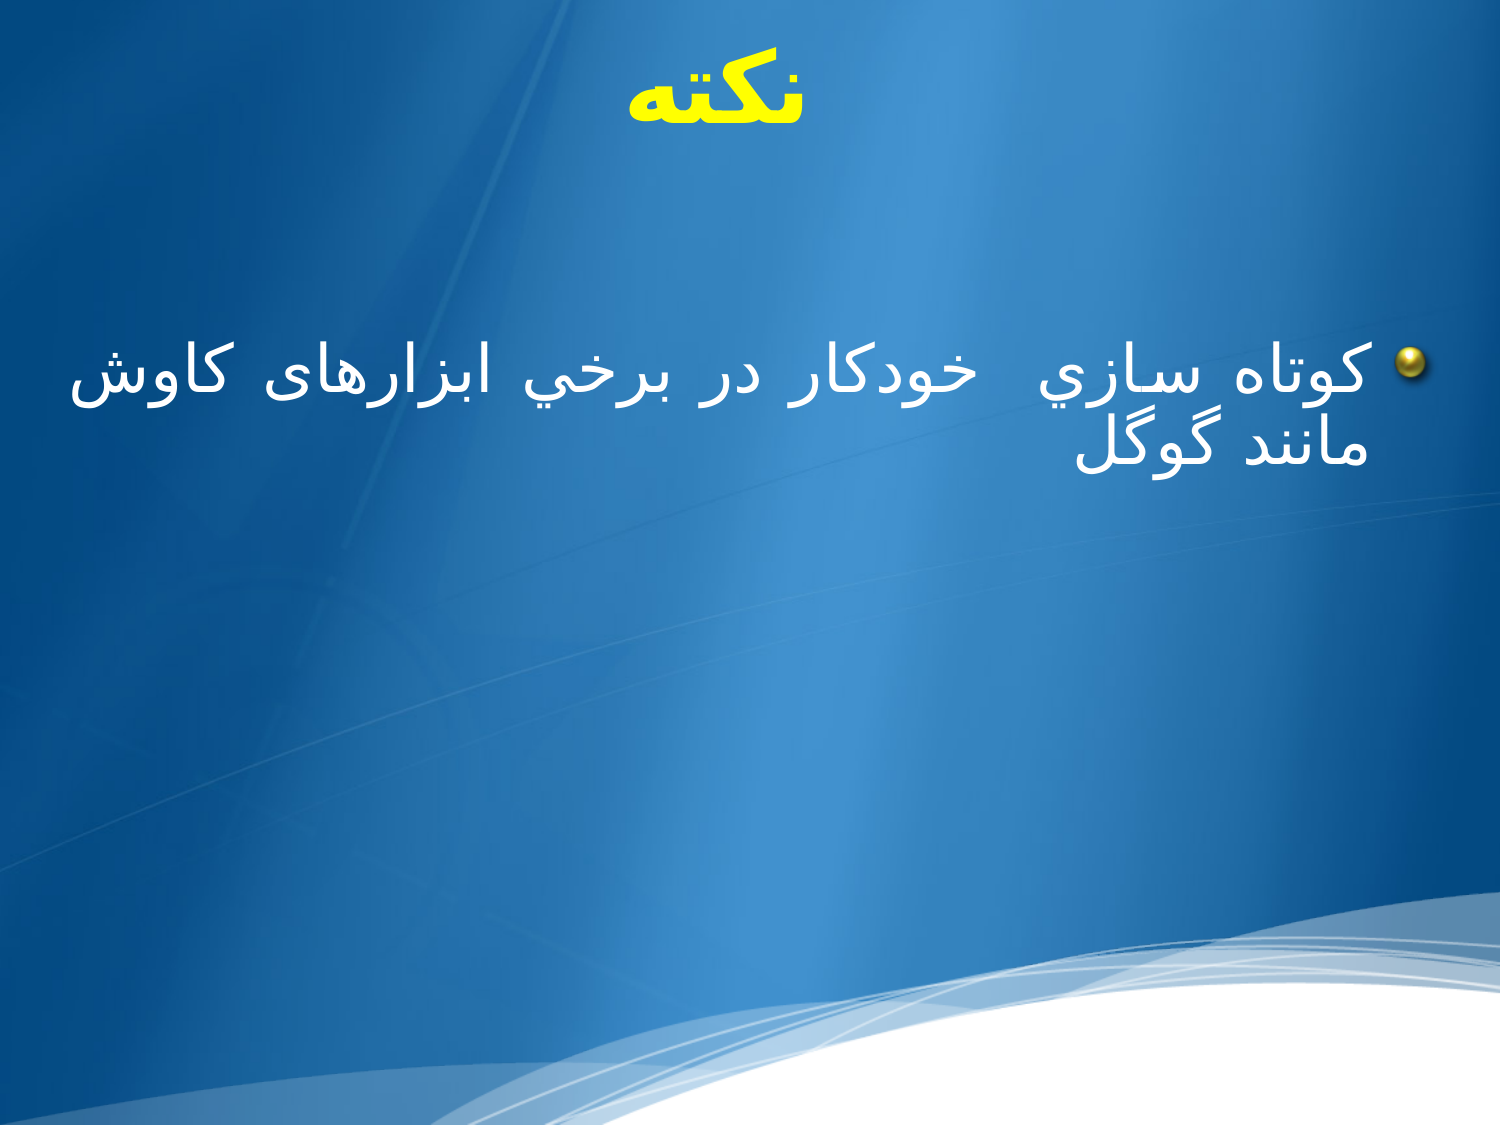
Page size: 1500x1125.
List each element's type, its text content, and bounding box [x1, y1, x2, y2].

picture [0, 0, 1500, 1125]
title نکته [62, 37, 1438, 150]
list کوتاه سازي خودکار در برخي ابزارهای کاوش مانند گوگل [62, 231, 1438, 469]
